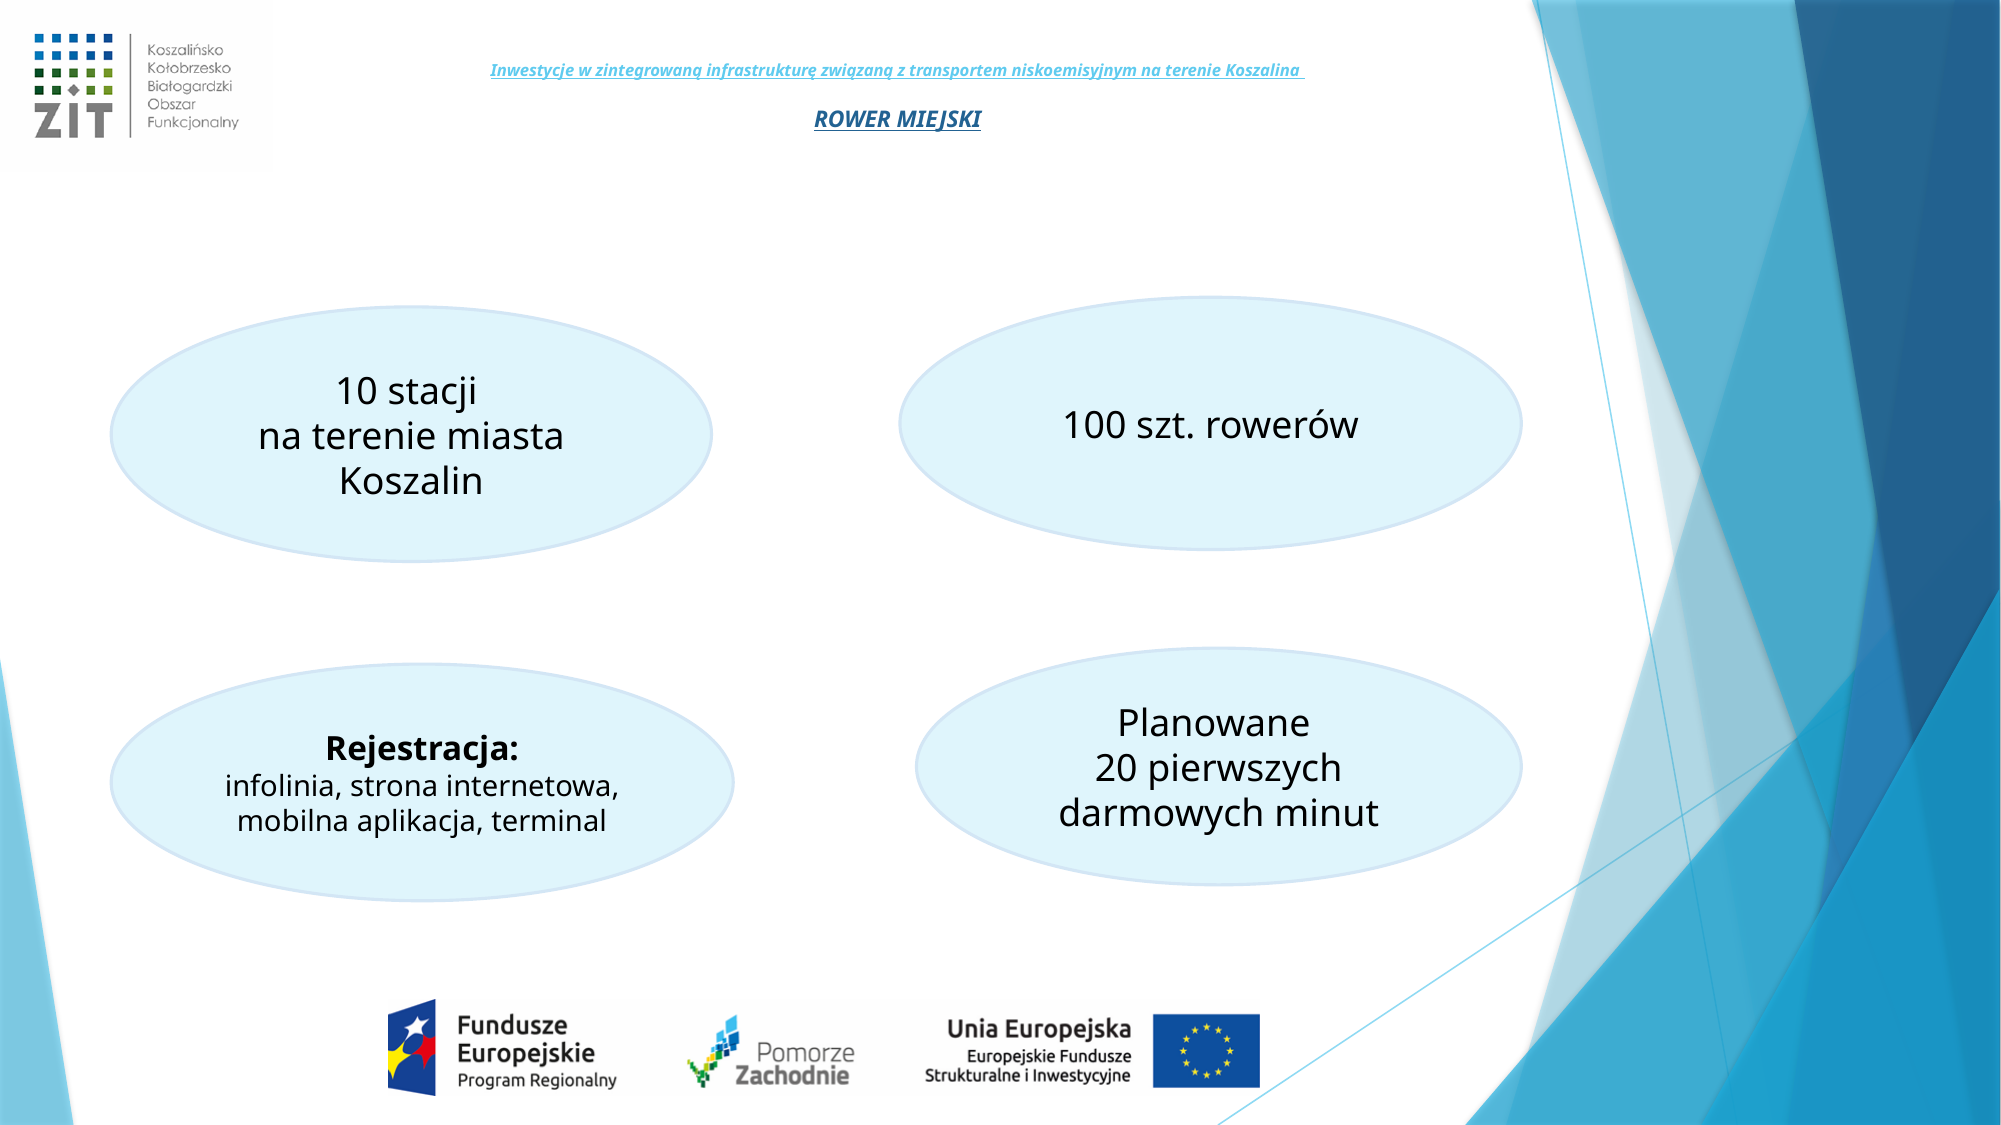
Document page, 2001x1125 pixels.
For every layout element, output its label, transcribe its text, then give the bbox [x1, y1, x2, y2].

picture [388, 998, 1261, 1096]
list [110, 263, 1522, 902]
picture [0, 0, 273, 172]
title Inwestycje w zintegrowaną infrastrukturę związaną z transportem niskoemisyjnym na terenie Koszalina ROWER MIEJSKI [240, 52, 1556, 141]
